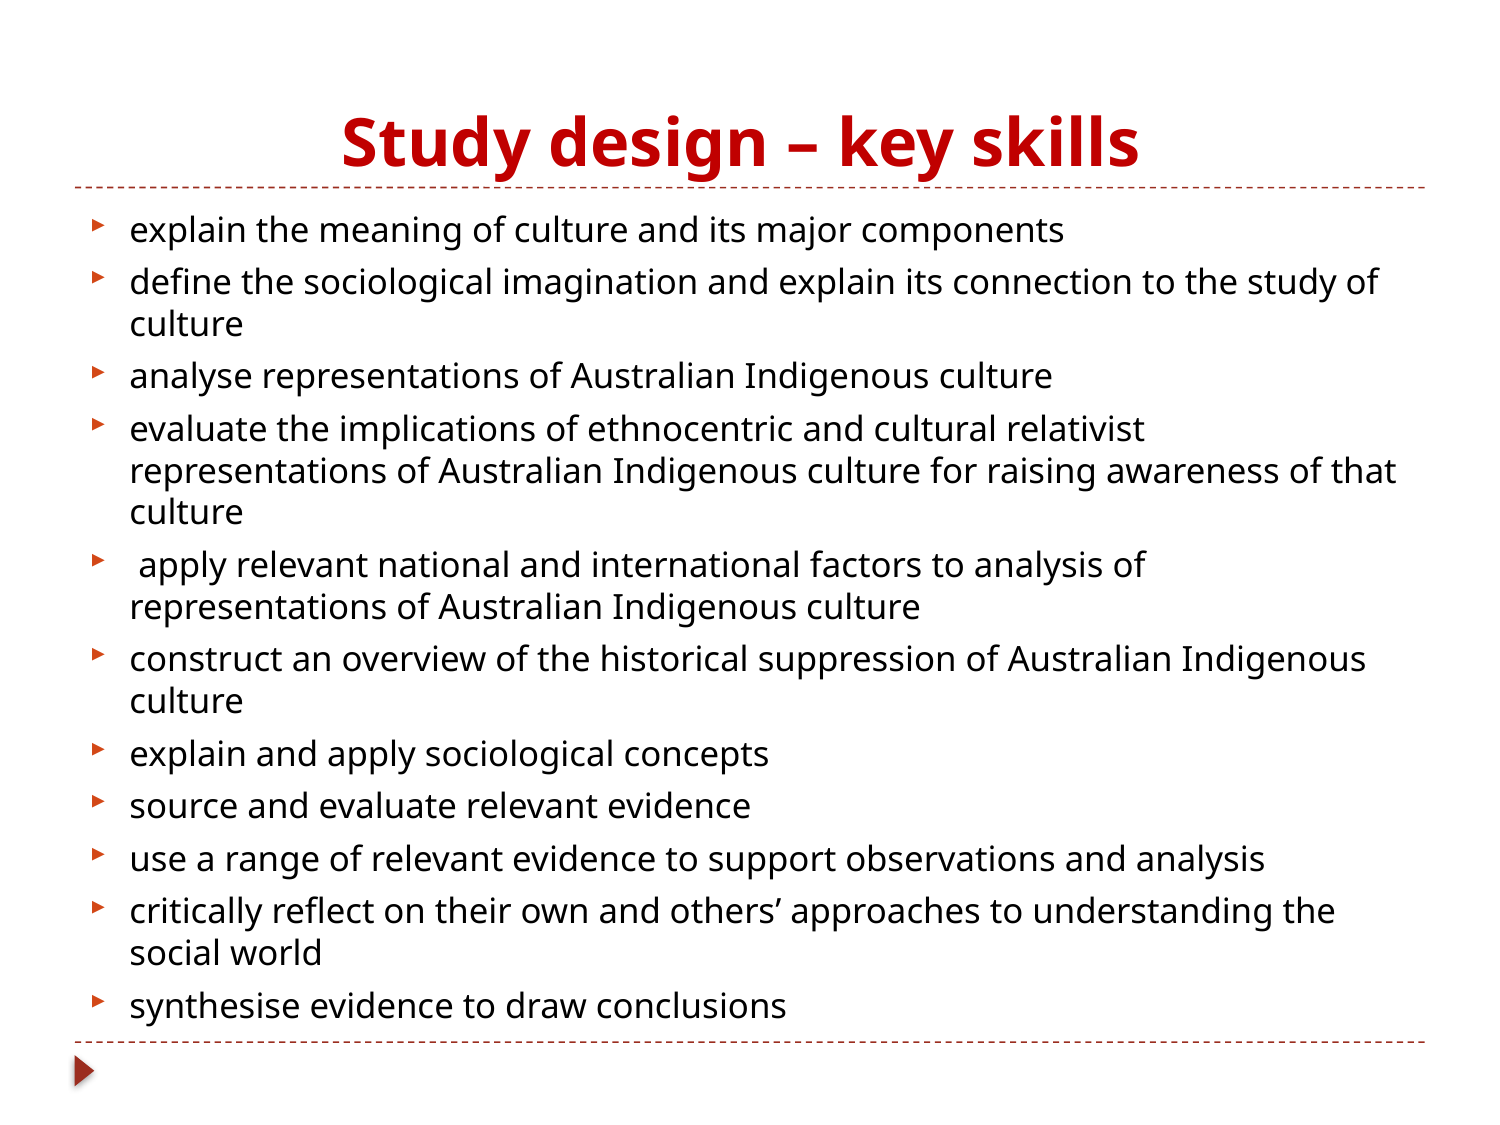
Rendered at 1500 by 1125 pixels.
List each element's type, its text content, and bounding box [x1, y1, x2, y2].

title Study design – key skills [75, 24, 1425, 188]
list explain the meaning of culture and its major components define the sociological imagination and explain its connection to the study of culture analyse representations of Australian Indigenous culture evaluate the implications of ethnocentric and cultural relativist representations of Australian Indigenous culture for raising awareness of that culture apply relevant national and international factors to analysis of representations of Australian Indigenous culture construct an overview of the historical suppression of Australian Indigenous culture explain and apply sociological concepts source and evaluate relevant evidence use a range of relevant evidence to support observations and analysis critically reflect on their own and others’ approaches to understanding the social world synthesise evidence to draw conclusions [75, 200, 1425, 1038]
